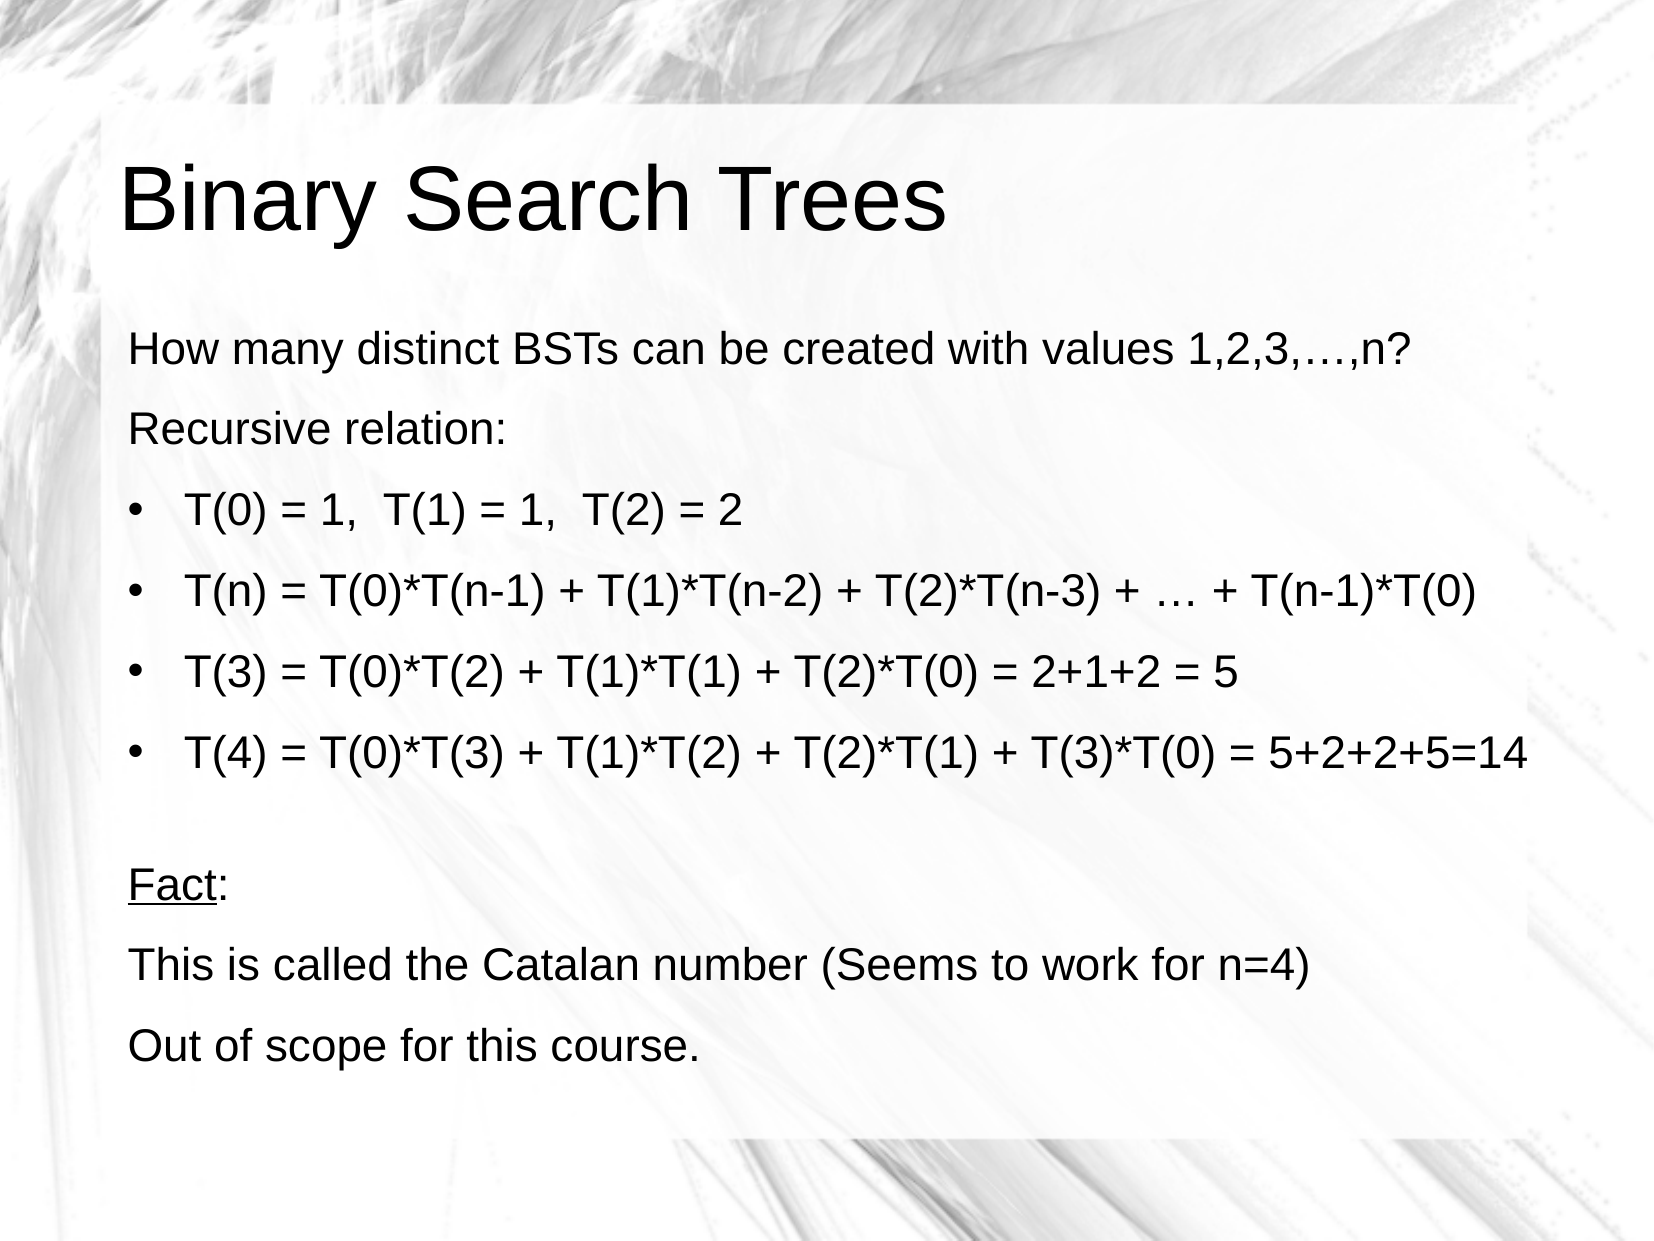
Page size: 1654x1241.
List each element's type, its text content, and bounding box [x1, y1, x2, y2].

title Binary Search Trees [118, 93, 1506, 299]
picture [0, 0, 1654, 1241]
